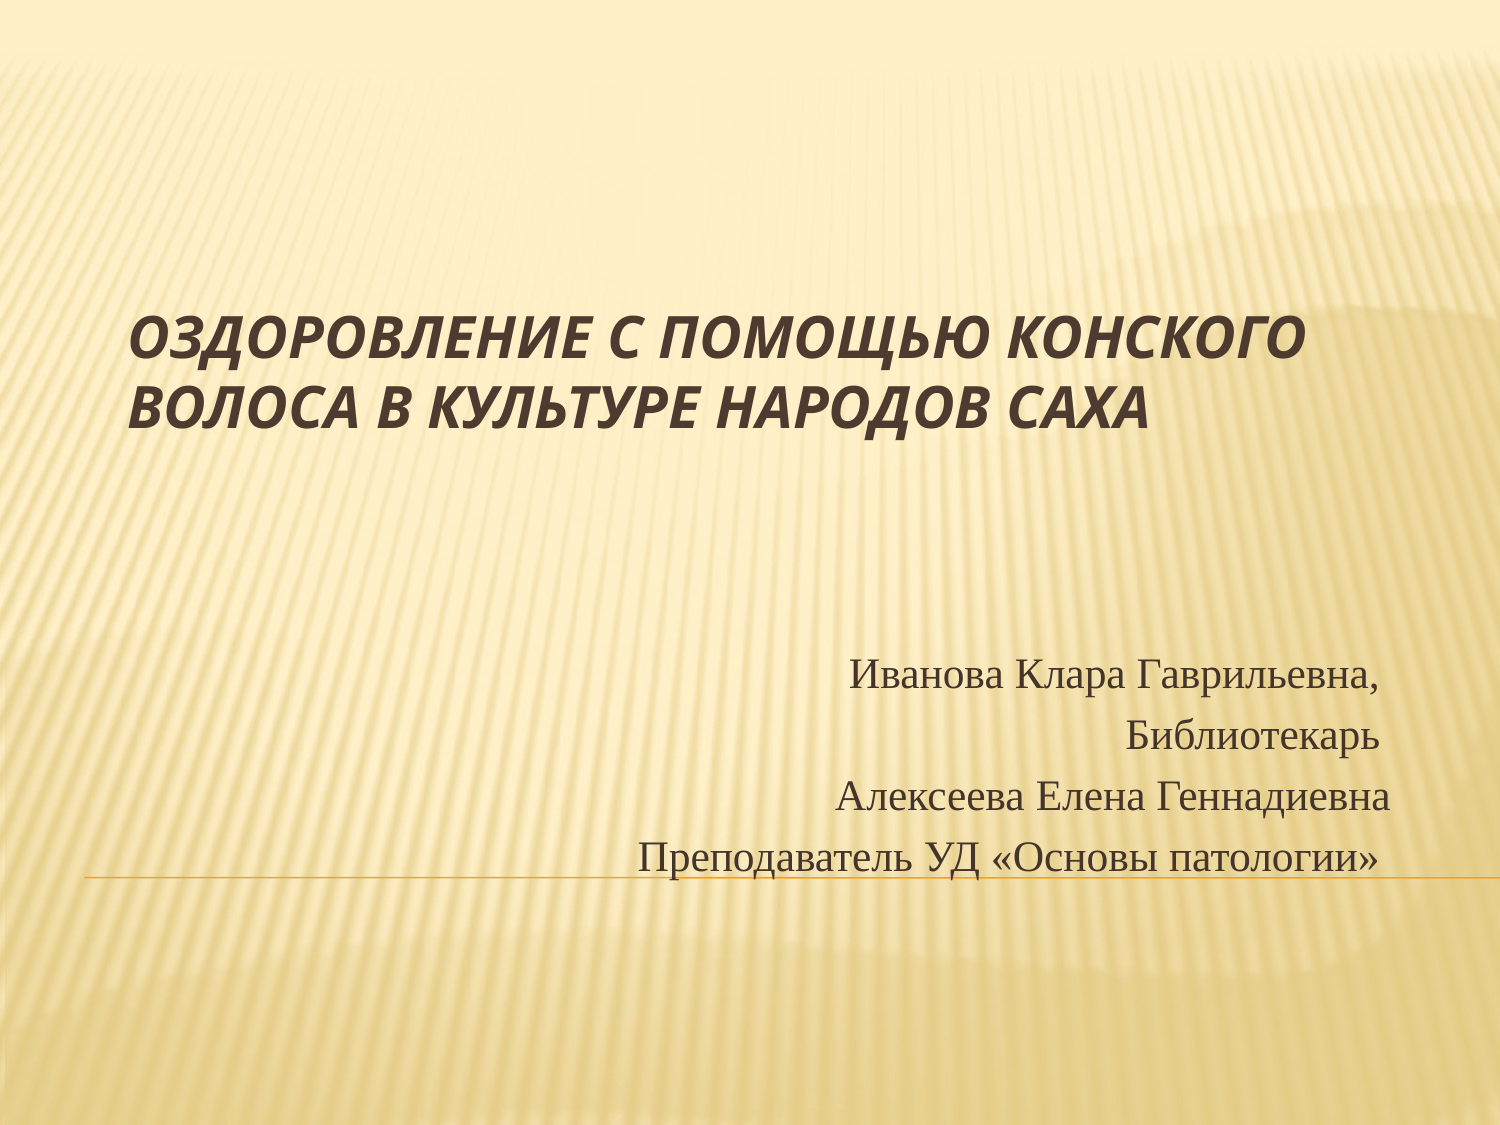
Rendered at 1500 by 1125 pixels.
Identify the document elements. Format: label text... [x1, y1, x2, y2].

subtitle Иванова Клара Гаврильевна, Библиотекарь Алексеева Елена Геннадиевна Преподаватель УД «Основы патологии» [621, 637, 1407, 925]
title Оздоровление с помощью конского волоса в культуре народов Саха [112, 292, 1388, 591]
